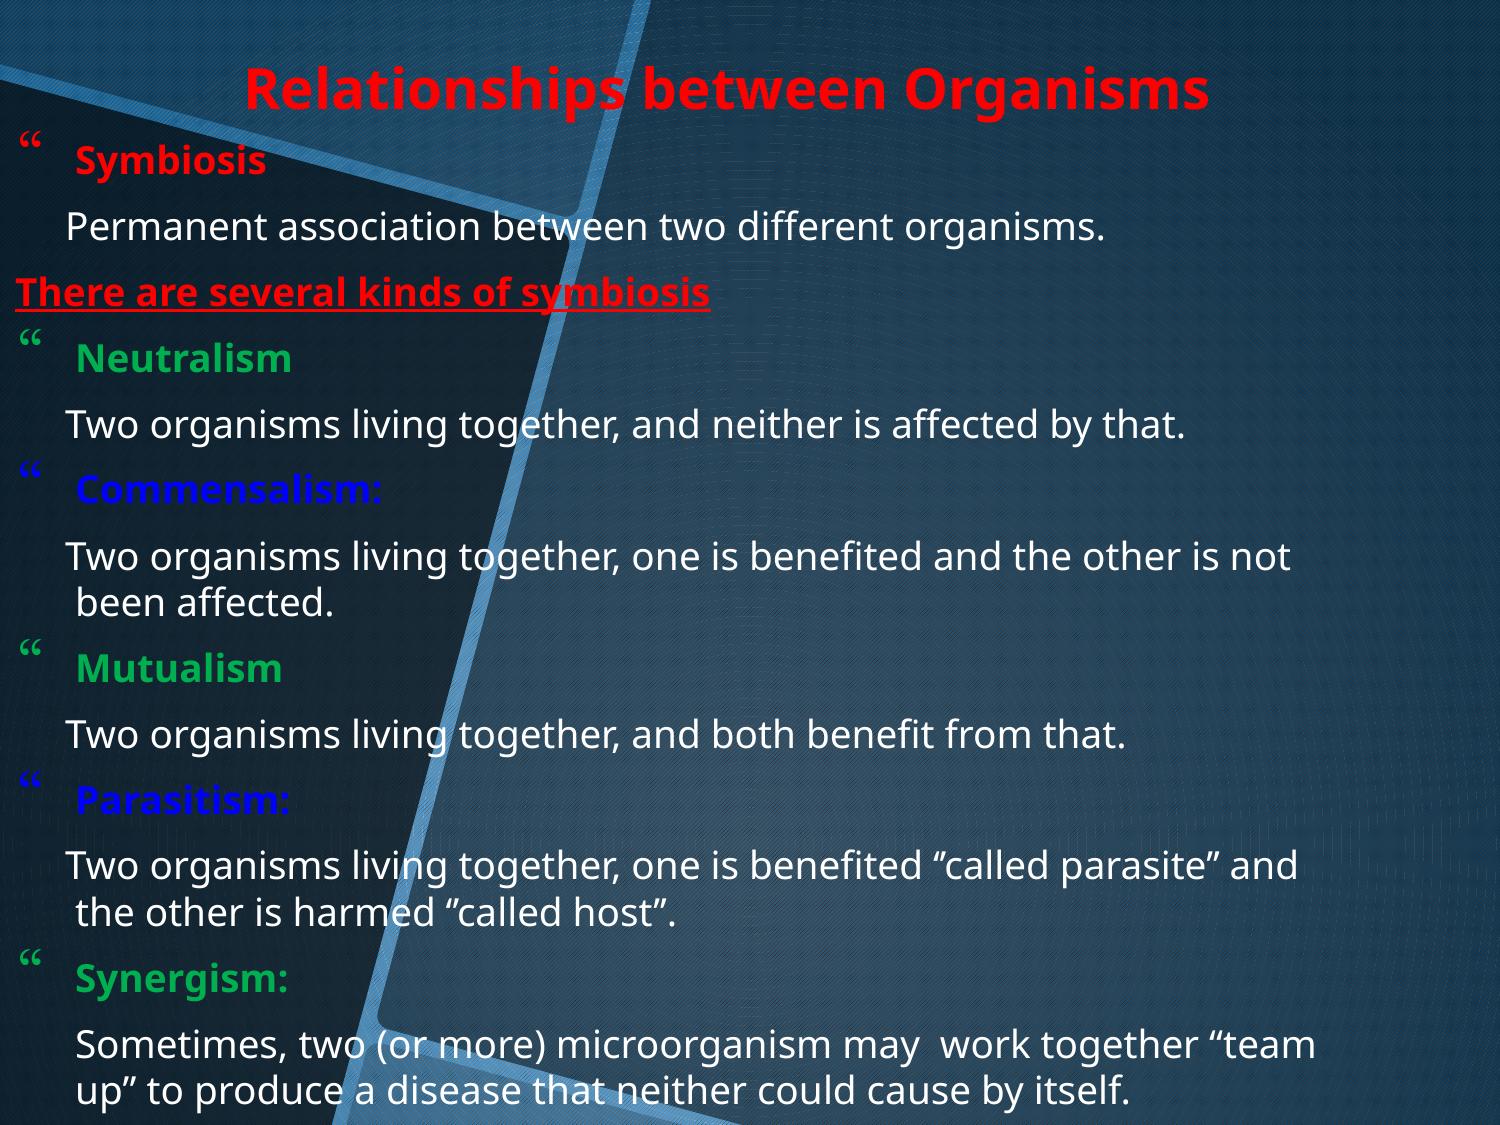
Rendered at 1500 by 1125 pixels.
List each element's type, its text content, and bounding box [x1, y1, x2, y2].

list Symbiosis Permanent association between two different organisms. There are several kinds of symbiosis Neutralism Two organisms living together, and neither is affected by that. Commensalism: Two organisms living together, one is benefited and the other is not been affected. Mutualism Two organisms living together, and both benefit from that. Parasitism: Two organisms living together, one is benefited ‘’called parasite’’ and the other is harmed ‘’called host’’. Synergism: Sometimes, two (or more) microorganism may work together “team up” to produce a disease that neither could cause by itself. [0, 128, 1380, 1125]
title Relationships between Organisms [75, 45, 1380, 128]
